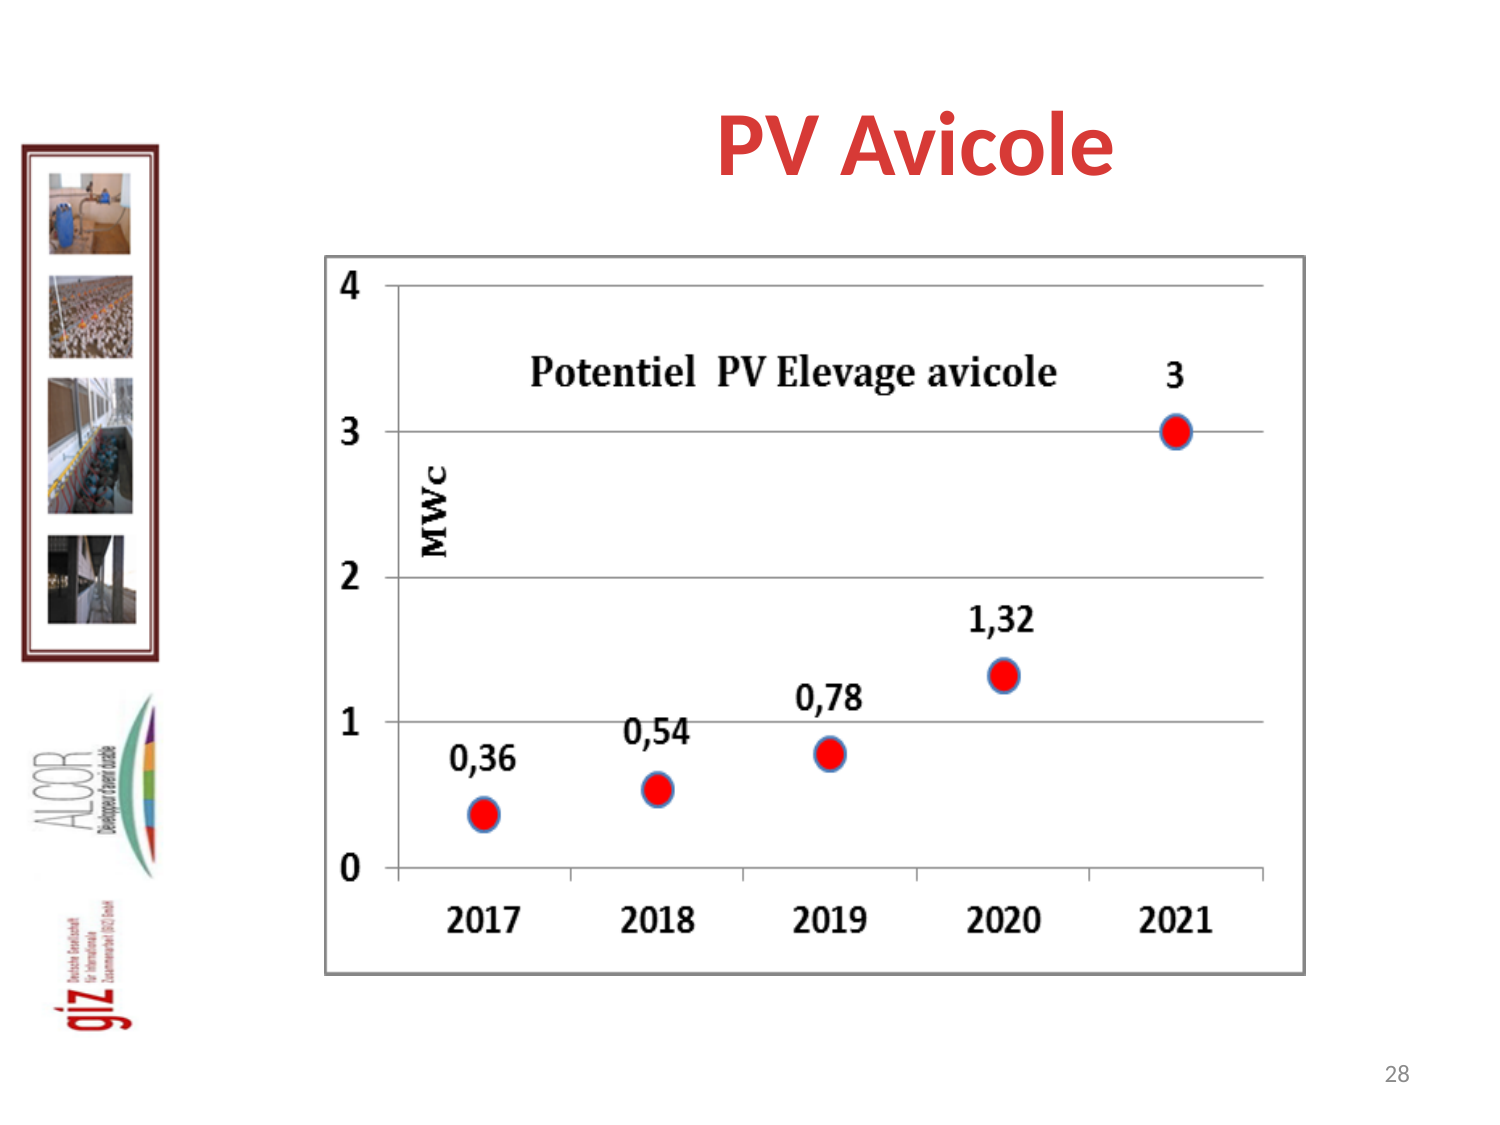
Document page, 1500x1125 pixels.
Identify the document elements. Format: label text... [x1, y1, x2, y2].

slide_number 28 [1074, 1042, 1425, 1103]
picture [17, 136, 172, 1047]
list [324, 255, 1306, 977]
title PV Avicole [407, 45, 1425, 233]
